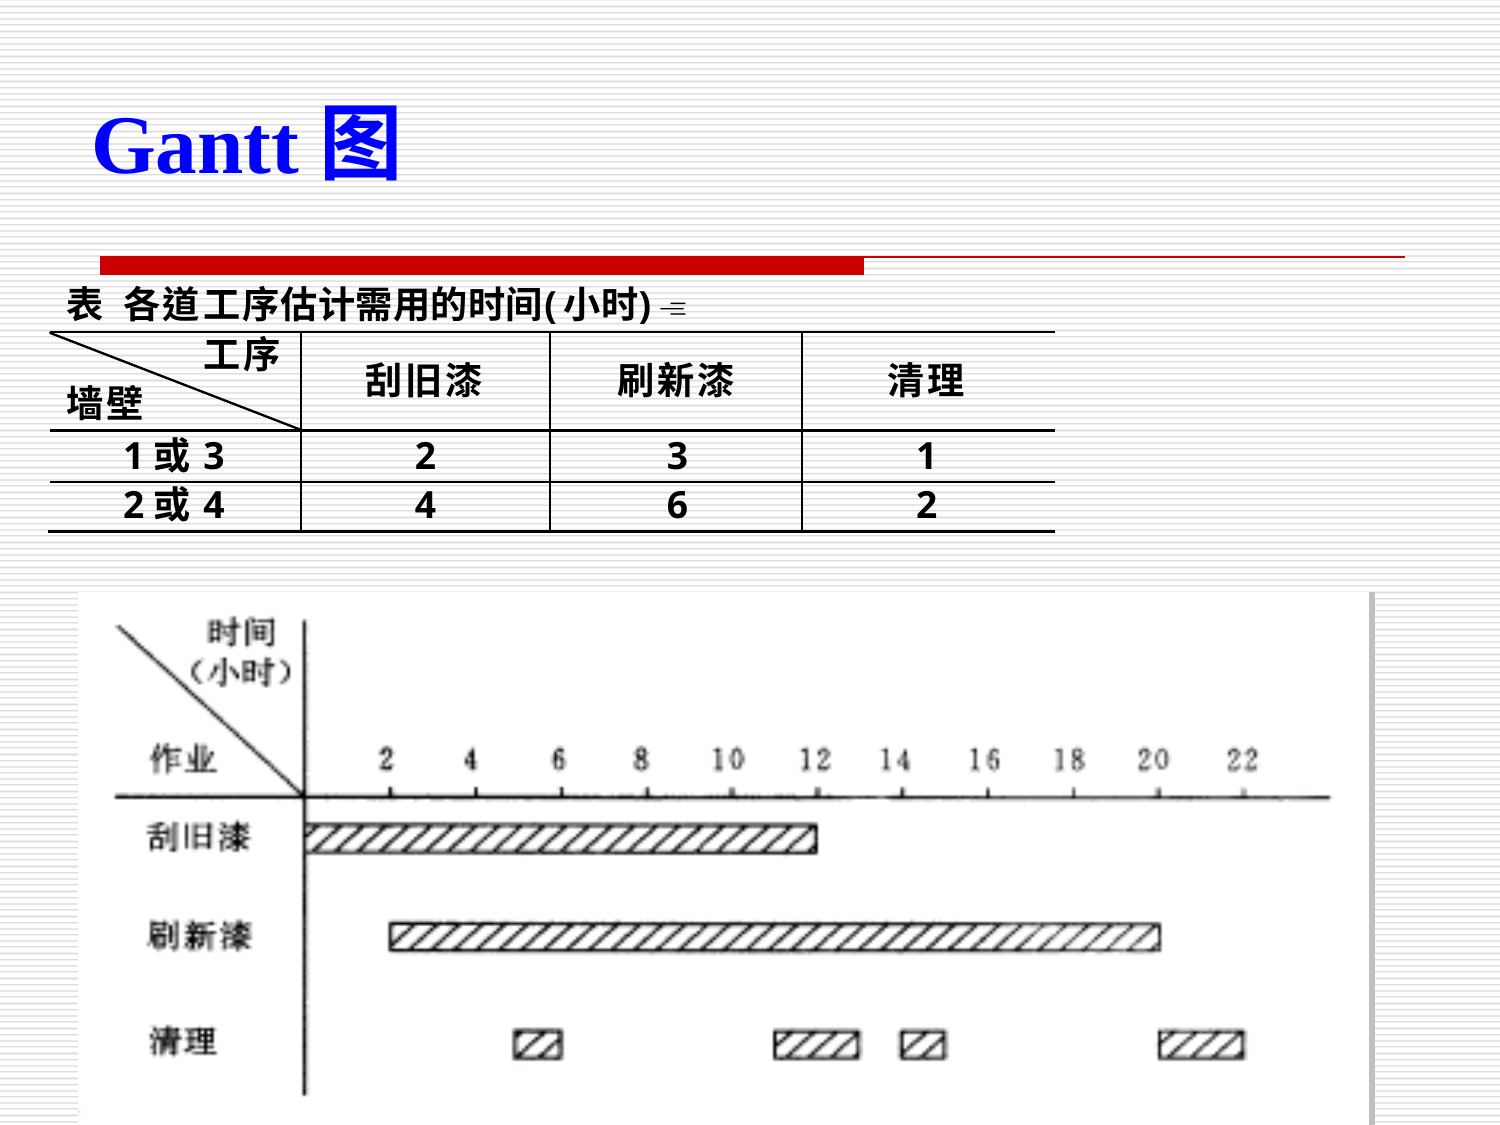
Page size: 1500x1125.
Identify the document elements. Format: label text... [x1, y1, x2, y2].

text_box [47, 280, 1440, 611]
picture [0, 0, 1500, 1125]
text_box Gantt图 [76, 82, 418, 198]
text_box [77, 591, 1376, 1125]
